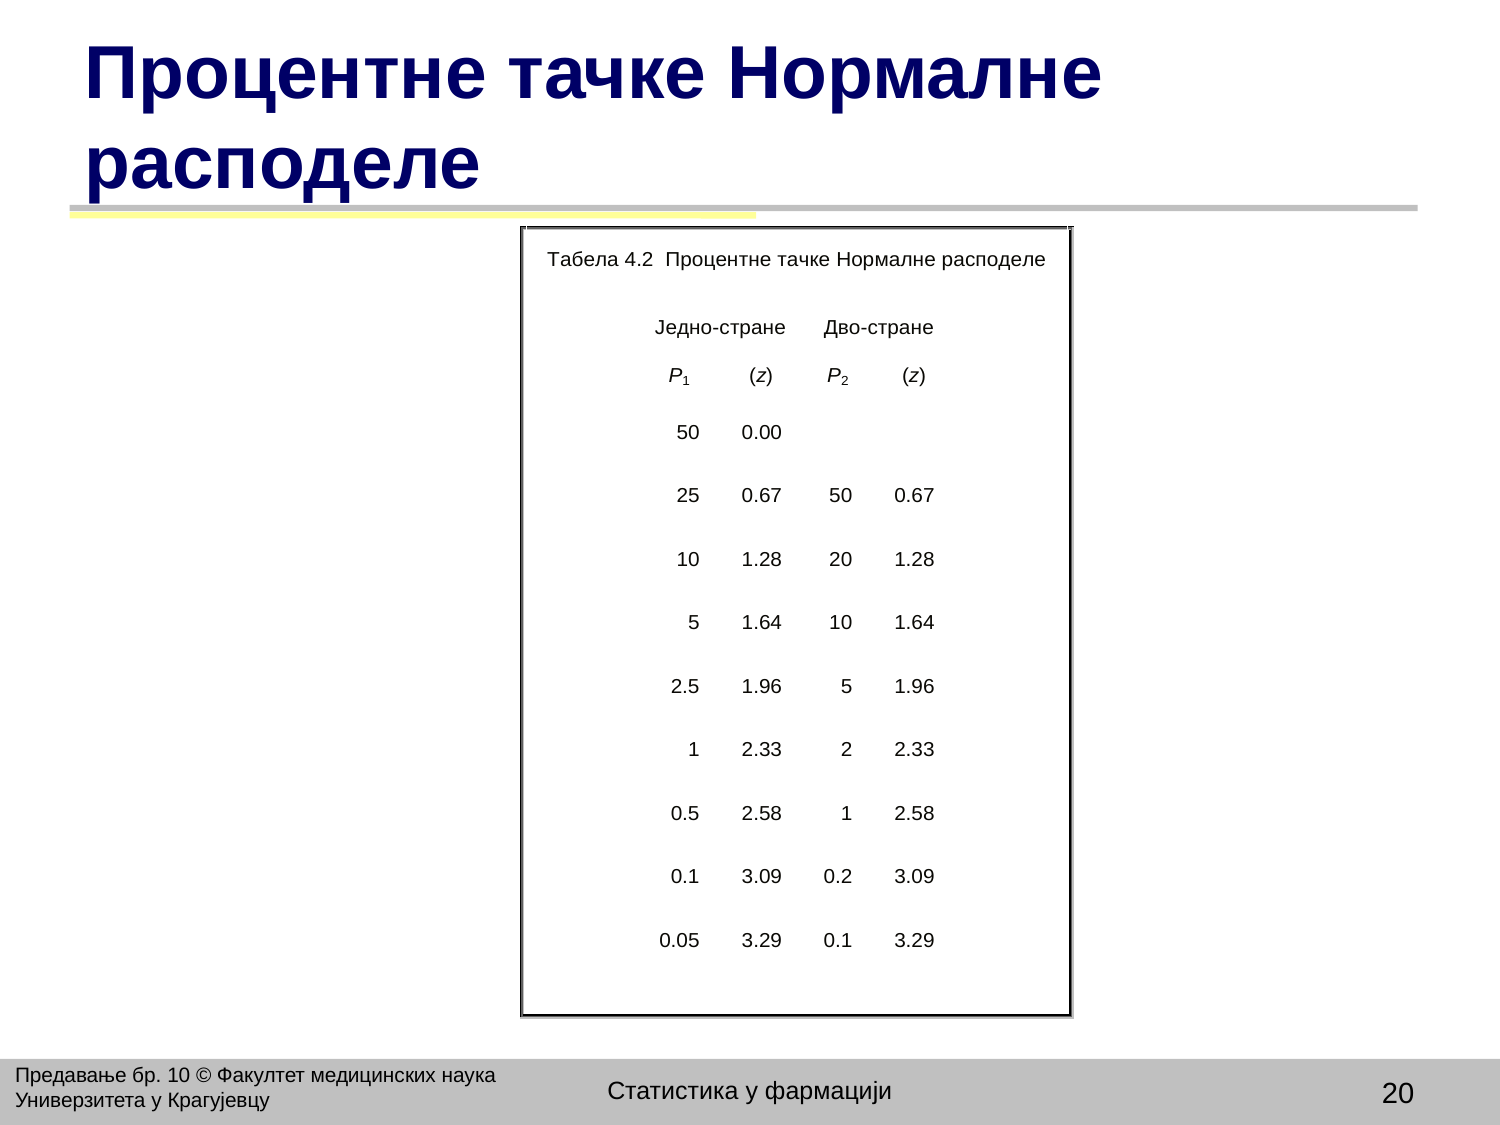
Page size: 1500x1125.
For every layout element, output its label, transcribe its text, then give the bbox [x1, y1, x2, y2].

slide_number Предавање бр. 10 © Факултет медицинских наука Универзитета у Крагујевцу [0, 1053, 622, 1108]
footer Статистика у фармацији [512, 1066, 988, 1125]
slide_number 20 [1079, 1066, 1430, 1125]
title Процентне тачке Нормалне расподеле [69, 19, 1426, 208]
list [295, 225, 1297, 1055]
